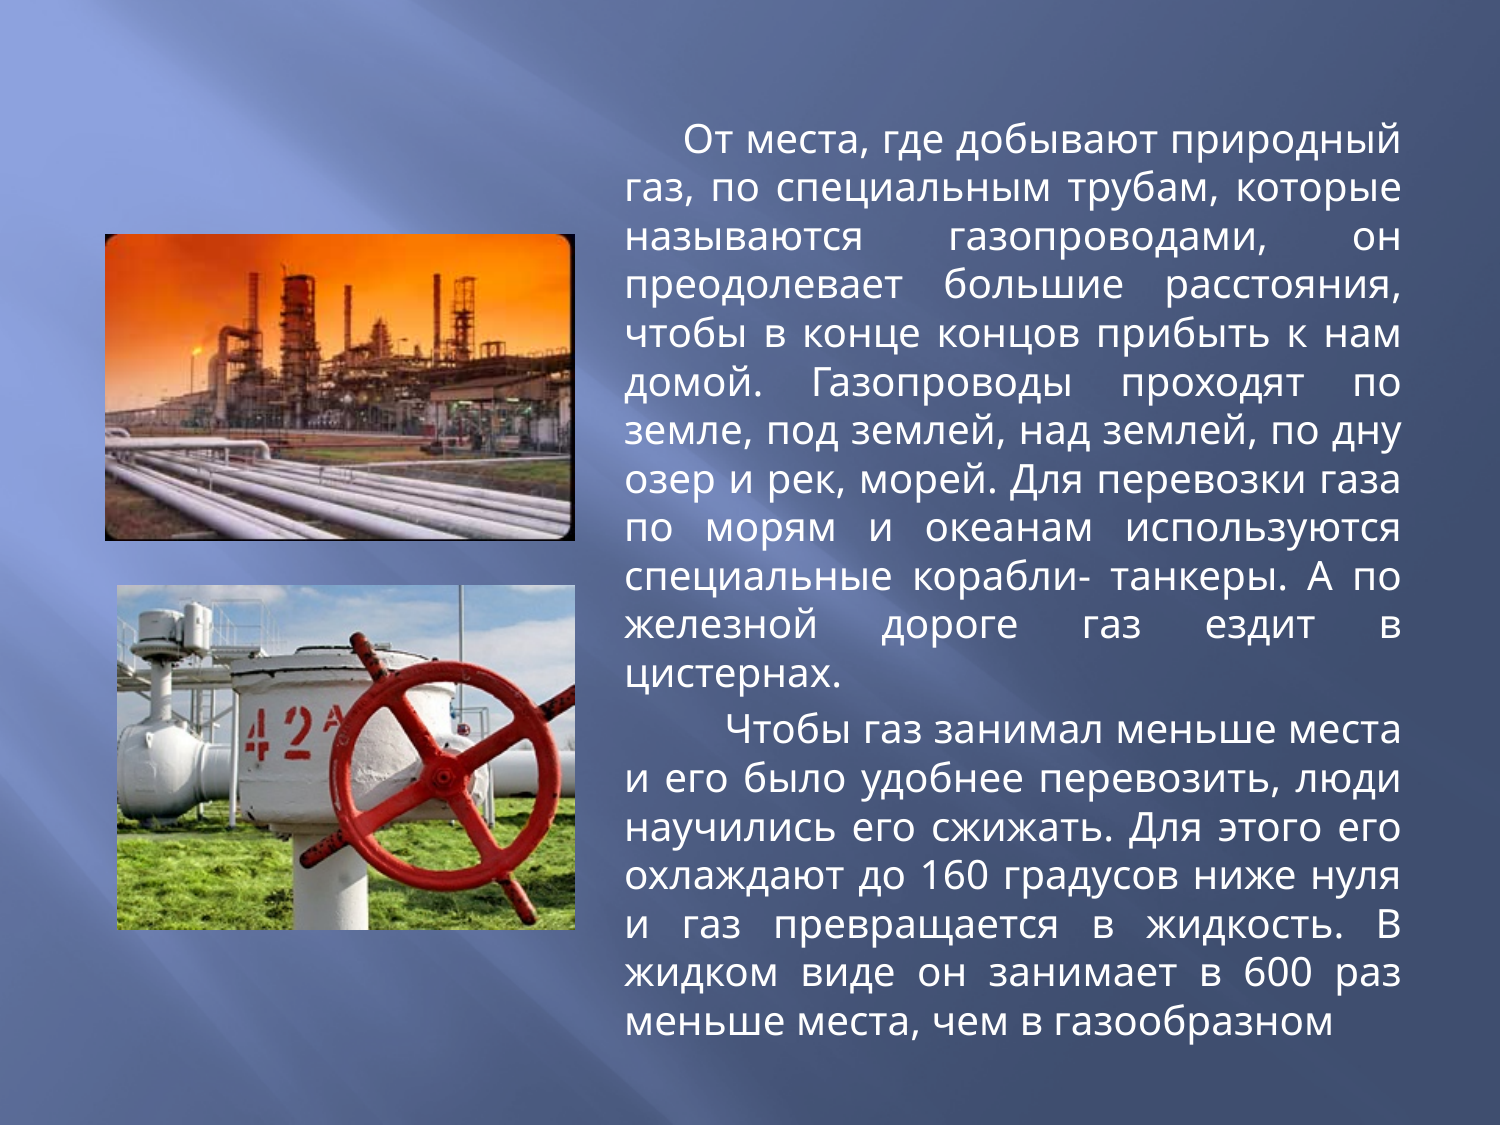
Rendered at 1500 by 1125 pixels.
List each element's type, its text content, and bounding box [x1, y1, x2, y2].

list От места, где добывают природный газ, по специальным трубам, которые называются газопроводами, он преодолевает большие расстояния, чтобы в конце концов прибыть к нам домой. Газопроводы проходят по земле, под землей, над землей, по дну озер и рек, морей. Для перевозки газа по морям и океанам используются специальные корабли- танкеры. А по железной дороге газ ездит в цистернах. Чтобы газ занимал меньше места и его было удобнее перевозить, люди научились его сжижать. Для этого его охлаждают до 160 градусов ниже нуля и газ превращается в жидкость. В жидком виде он занимает в 600 раз меньше места, чем в газообразном [609, 105, 1418, 1125]
picture [116, 585, 576, 930]
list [105, 234, 575, 541]
